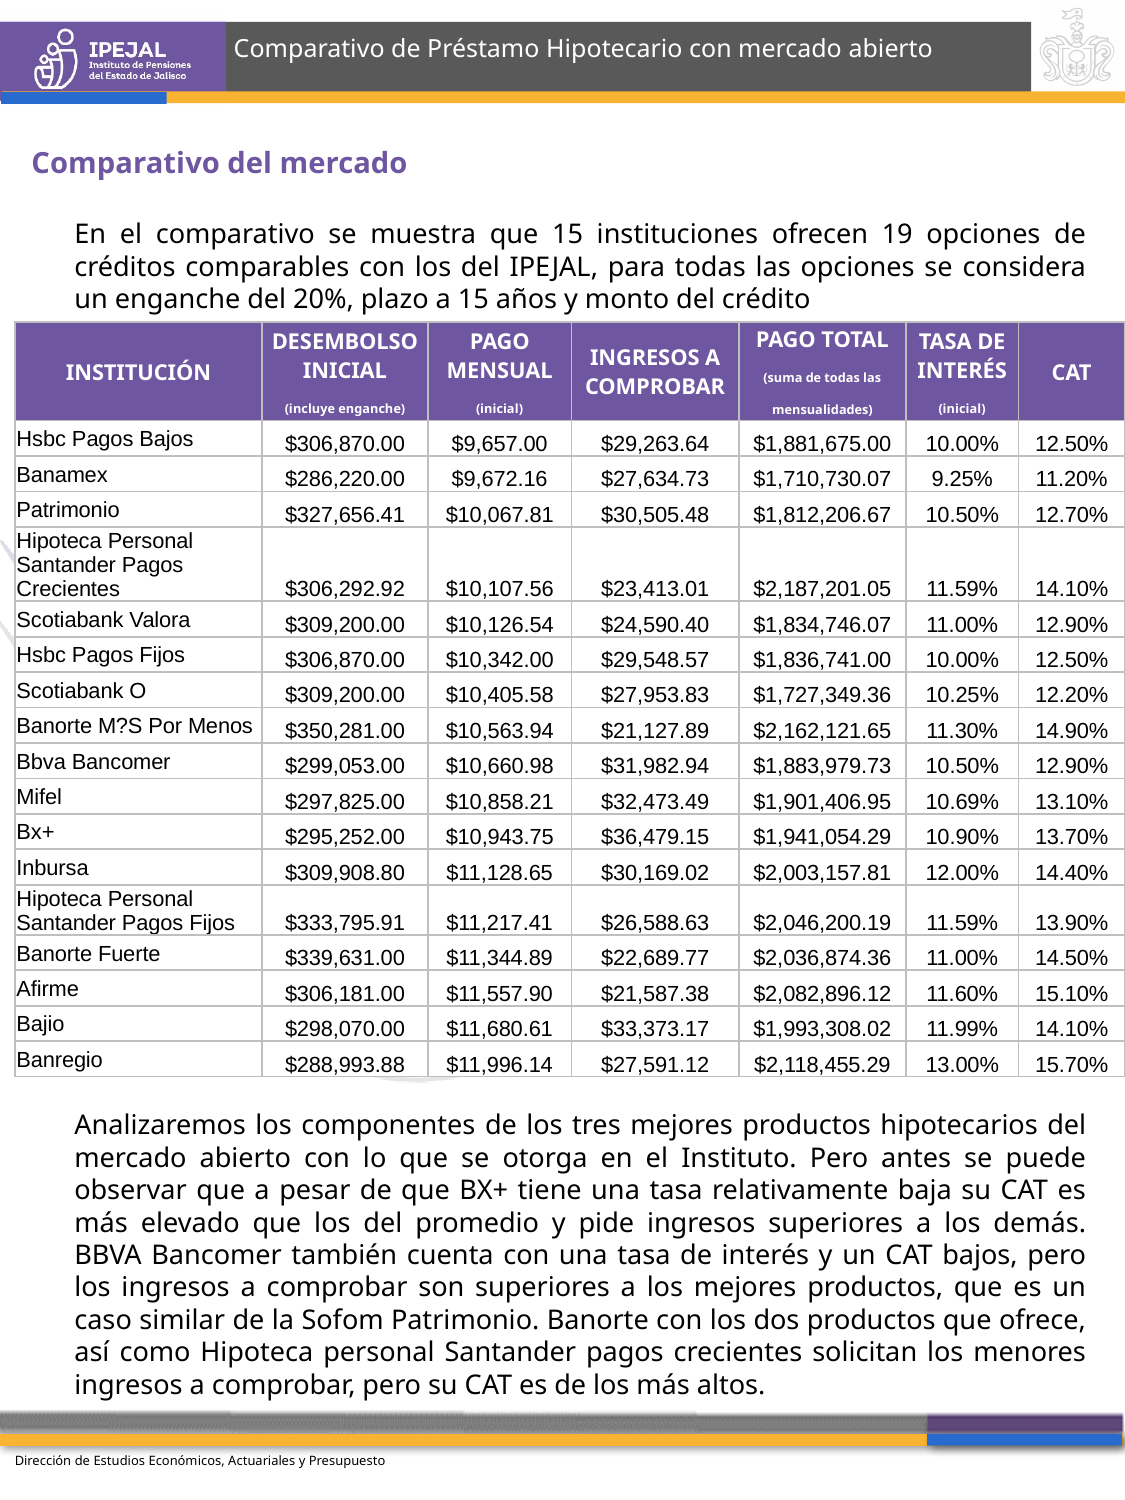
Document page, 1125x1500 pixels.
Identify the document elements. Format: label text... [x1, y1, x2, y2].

picture [0, 14, 226, 107]
table_cell $306,292.92 [263, 528, 427, 600]
table_header INGRESOS A COMPROBAR [572, 323, 738, 420]
table_cell Hsbc Pagos Fijos [16, 638, 261, 671]
table_cell $309,200.00 [263, 673, 427, 707]
table_cell $10,563.94 [429, 708, 571, 742]
table_cell $11,557.90 [429, 971, 571, 1005]
table_cell 11.99% [907, 1007, 1018, 1040]
table_cell $1,993,308.02 [740, 1007, 905, 1040]
table_cell $327,656.41 [263, 492, 427, 526]
table_cell 9.25% [907, 457, 1018, 491]
table_cell 10.50% [907, 744, 1018, 778]
table_cell $29,263.64 [572, 421, 738, 455]
table_cell $26,588.63 [572, 886, 738, 934]
table_cell 14.50% [1019, 936, 1124, 969]
table_cell 11.00% [907, 936, 1018, 969]
table_cell $10,067.81 [429, 492, 571, 526]
table_cell Bajio [16, 1007, 261, 1040]
table_cell 10.25% [907, 673, 1018, 707]
table_cell $2,162,121.65 [740, 708, 905, 742]
table_cell $339,631.00 [263, 936, 427, 969]
table_cell Scotiabank Valora [16, 602, 261, 636]
table_cell $309,908.80 [263, 850, 427, 884]
table_cell 13.90% [1019, 886, 1124, 934]
table_cell Bbva Bancomer [16, 744, 261, 778]
table_header TASA DE INTERÉS (inicial) [907, 323, 1018, 420]
table_cell $30,505.48 [572, 492, 738, 526]
table_cell $286,220.00 [263, 457, 427, 491]
table_cell 14.10% [1019, 528, 1124, 600]
table_header INSTITUCIÓN [16, 323, 261, 420]
table_cell $10,858.21 [429, 779, 571, 813]
table_cell 15.70% [1019, 1042, 1124, 1076]
table_cell $33,373.17 [572, 1007, 738, 1040]
table_cell $297,825.00 [263, 779, 427, 813]
table_cell 10.69% [907, 779, 1018, 813]
table_cell 10.50% [907, 492, 1018, 526]
table_cell $27,953.83 [572, 673, 738, 707]
table_cell Banorte Fuerte [16, 936, 261, 969]
table_cell $9,672.16 [429, 457, 571, 491]
table_cell 14.90% [1019, 708, 1124, 742]
table_cell 12.70% [1019, 492, 1124, 526]
table_cell $306,870.00 [263, 638, 427, 671]
table_cell $21,587.38 [572, 971, 738, 1005]
table_cell Patrimonio [16, 492, 261, 526]
table_cell $298,070.00 [263, 1007, 427, 1040]
table_cell 12.90% [1019, 602, 1124, 636]
table_cell 11.30% [907, 708, 1018, 742]
table_cell $306,181.00 [263, 971, 427, 1005]
table_cell $29,548.57 [572, 638, 738, 671]
list En el comparativo se muestra que 15 instituciones ofrecen 19 opciones de créditos comparables con los del IPEJAL, para todas las opciones se considera un enganche del 20%, plazo a 15 años y monto del crédito Analizaremos los componentes de los tres mejores productos hipotecarios del mercado abierto con lo que se otorga en el Instituto. Pero antes se puede observar que a pesar de que BX+ tiene una tasa relativamente baja su CAT es más elevado que los del promedio y pide ingresos superiores a los demás. BBVA Bancomer también cuenta con una tasa de interés y un CAT bajos, pero los ingresos a comprobar son superiores a los mejores productos, que es un caso similar de la Sofom Patrimonio. Banorte con los dos productos que ofrece, así como Hipoteca personal Santander pagos crecientes solicitan los menores ingresos a comprobar, pero su CAT es de los más altos. [59, 209, 1101, 321]
table_cell $1,836,741.00 [740, 638, 905, 671]
table_cell 11.60% [907, 971, 1018, 1005]
list Comparativo del mercado [16, 140, 1101, 203]
table_cell $30,169.02 [572, 850, 738, 884]
table_cell Inbursa [16, 850, 261, 884]
picture [0, 1404, 1125, 1446]
table_header PAGO TOTAL (suma de todas las mensualidades) [740, 323, 905, 420]
table_cell 10.00% [907, 638, 1018, 671]
table_cell $1,901,406.95 [740, 779, 905, 813]
table_cell Banregio [16, 1042, 261, 1076]
table_cell $24,590.40 [572, 602, 738, 636]
table_cell $2,003,157.81 [740, 850, 905, 884]
table_cell Hsbc Pagos Bajos [16, 421, 261, 455]
table_cell $10,405.58 [429, 673, 571, 707]
table_cell $11,680.61 [429, 1007, 571, 1040]
table_cell $27,634.73 [572, 457, 738, 491]
table_cell $288,993.88 [263, 1042, 427, 1076]
table_cell Mifel [16, 779, 261, 813]
table_cell Banamex [16, 457, 261, 491]
table_cell $2,046,200.19 [740, 886, 905, 934]
table_cell 11.20% [1019, 457, 1124, 491]
table_cell 11.59% [907, 528, 1018, 600]
table_cell $299,053.00 [263, 744, 427, 778]
table_cell $1,812,206.67 [740, 492, 905, 526]
table_cell $1,834,746.07 [740, 602, 905, 636]
table_cell $21,127.89 [572, 708, 738, 742]
table_cell $295,252.00 [263, 815, 427, 848]
table_cell $333,795.91 [263, 886, 427, 934]
table_cell $31,982.94 [572, 744, 738, 778]
table_cell Hipoteca Personal Santander Pagos Crecientes [16, 528, 261, 600]
table_cell $32,473.49 [572, 779, 738, 813]
table_cell $2,082,896.12 [740, 971, 905, 1005]
table_cell 10.90% [907, 815, 1018, 848]
list Comparativo de Préstamo Hipotecario con mercado abierto [219, 28, 1015, 88]
table_cell $10,660.98 [429, 744, 571, 778]
table_cell 14.40% [1019, 850, 1124, 884]
table_cell $1,883,979.73 [740, 744, 905, 778]
table_cell $11,128.65 [429, 850, 571, 884]
table_cell $36,479.15 [572, 815, 738, 848]
table_cell 11.59% [907, 886, 1018, 934]
table_cell $23,413.01 [572, 528, 738, 600]
table_cell Scotiabank O [16, 673, 261, 707]
table_cell 13.70% [1019, 815, 1124, 848]
table_cell 12.90% [1019, 744, 1124, 778]
table_cell 14.10% [1019, 1007, 1124, 1040]
table_cell 11.00% [907, 602, 1018, 636]
table_cell 12.20% [1019, 673, 1124, 707]
list En el comparativo se muestra que 15 instituciones ofrecen 19 opciones de créditos comparables con los del IPEJAL, para todas las opciones se considera un enganche del 20%, plazo a 15 años y monto del crédito Analizaremos los componentes de los tres mejores productos hipotecarios del mercado abierto con lo que se otorga en el Instituto. Pero antes se puede observar que a pesar de que BX+ tiene una tasa relativamente baja su CAT es más elevado que los del promedio y pide ingresos superiores a los demás. BBVA Bancomer también cuenta con una tasa de interés y un CAT bajos, pero los ingresos a comprobar son superiores a los mejores productos, que es un caso similar de la Sofom Patrimonio. Banorte con los dos productos que ofrece, así como Hipoteca personal Santander pagos crecientes solicitan los menores ingresos a comprobar, pero su CAT es de los más altos. [59, 1077, 1101, 1332]
table_cell $9,657.00 [429, 421, 571, 455]
table_cell 13.10% [1019, 779, 1124, 813]
table_cell $10,107.56 [429, 528, 571, 600]
table_cell $2,187,201.05 [740, 528, 905, 600]
table_cell 15.10% [1019, 971, 1124, 1005]
table_cell $306,870.00 [263, 421, 427, 455]
table_cell $2,118,455.29 [740, 1042, 905, 1076]
table_header PAGO MENSUAL (inicial) [429, 323, 571, 420]
table_cell $11,996.14 [429, 1042, 571, 1076]
table_cell Afirme [16, 971, 261, 1005]
table_cell $11,344.89 [429, 936, 571, 969]
table_cell $10,943.75 [429, 815, 571, 848]
table_cell $27,591.12 [572, 1042, 738, 1076]
table_cell $1,727,349.36 [740, 673, 905, 707]
table_cell $2,036,874.36 [740, 936, 905, 969]
table_cell $1,941,054.29 [740, 815, 905, 848]
table_cell 12.50% [1019, 638, 1124, 671]
table_cell 12.00% [907, 850, 1018, 884]
table_cell Hipoteca Personal Santander Pagos Fijos [16, 886, 261, 934]
table_cell 10.00% [907, 421, 1018, 455]
table_cell $1,710,730.07 [740, 457, 905, 491]
table_cell $22,689.77 [572, 936, 738, 969]
table_cell $10,342.00 [429, 638, 571, 671]
table_cell $10,126.54 [429, 602, 571, 636]
table_cell $309,200.00 [263, 602, 427, 636]
table_cell 13.00% [907, 1042, 1018, 1076]
table_cell $350,281.00 [263, 708, 427, 742]
table_cell $11,217.41 [429, 886, 571, 934]
table_cell 12.50% [1019, 421, 1124, 455]
table_header CAT [1019, 323, 1124, 420]
table_header DESEMBOLSO INICIAL (incluye enganche) [263, 323, 427, 420]
table_cell Bx+ [16, 815, 261, 848]
table_cell $1,881,675.00 [740, 421, 905, 455]
table_cell Banorte M?S Por Menos [16, 708, 261, 742]
